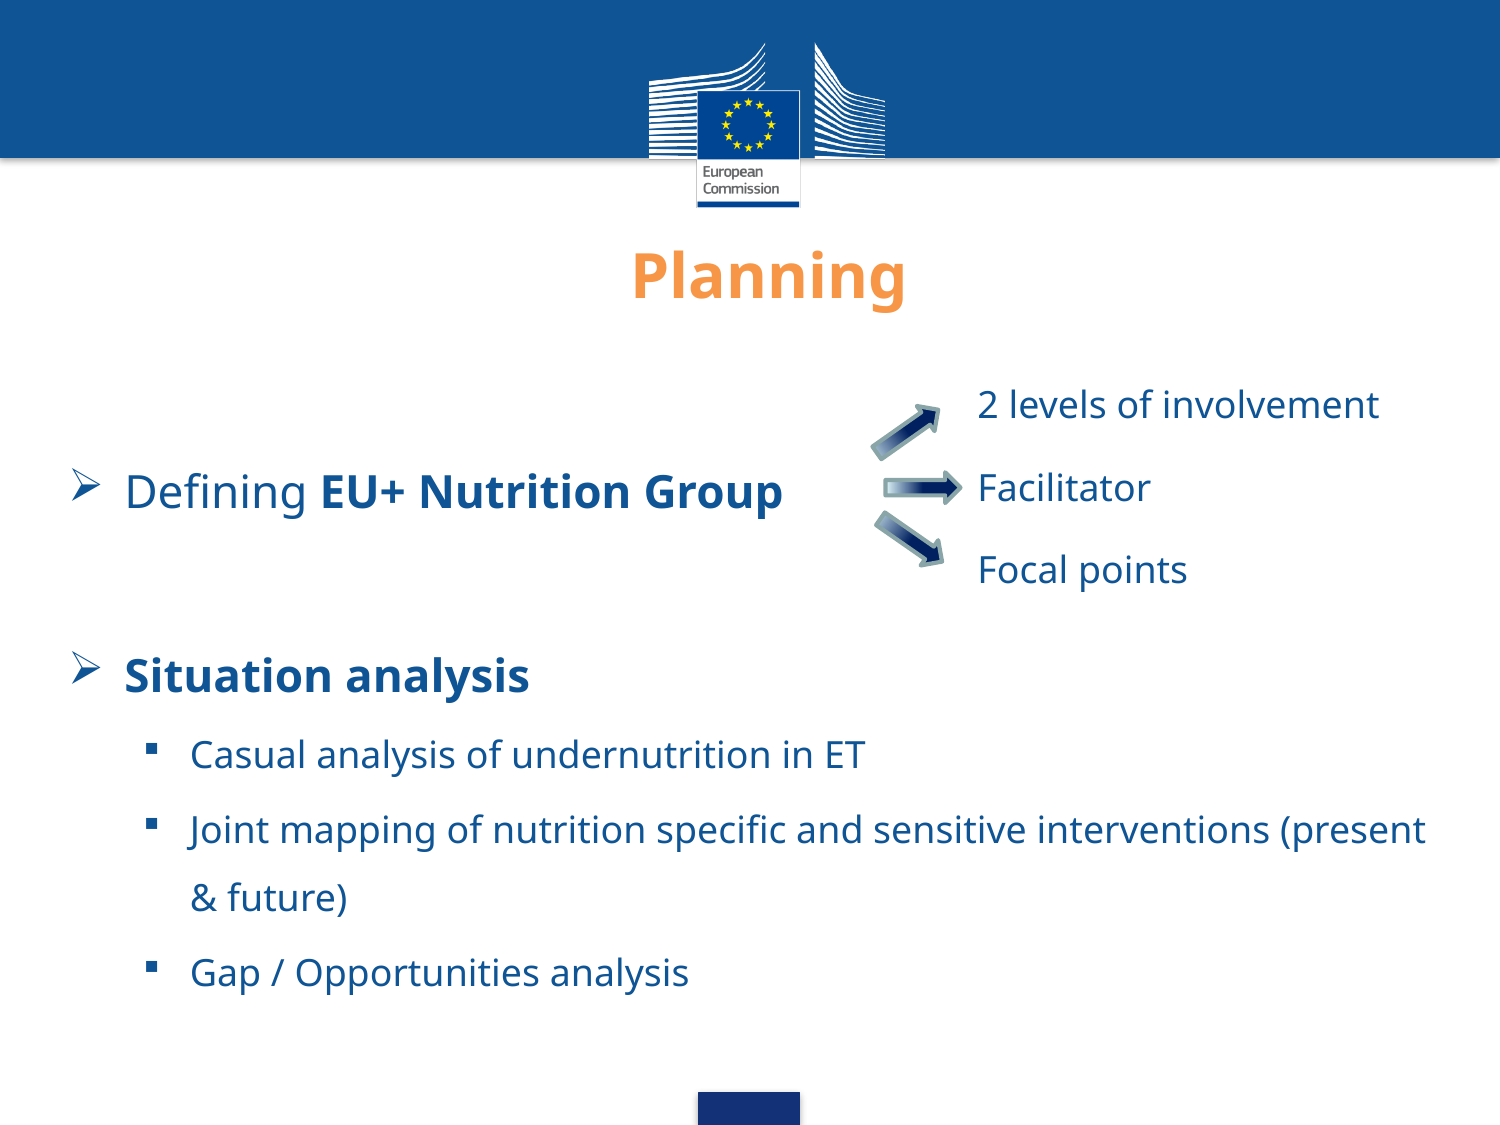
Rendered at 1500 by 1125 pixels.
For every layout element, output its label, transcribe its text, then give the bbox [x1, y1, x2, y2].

text_box Facilitator [962, 456, 1247, 510]
list Defining EU+ Nutrition Group Situation analysis Casual analysis of undernutrition in ET Joint mapping of nutrition specific and sensitive interventions (present & future) Gap / Opportunities analysis [53, 428, 1471, 1047]
text_box [883, 470, 963, 505]
title Planning [64, 196, 1415, 350]
picture [649, 42, 885, 196]
text_box [870, 403, 941, 462]
text_box Focal points [962, 538, 1247, 587]
text_box [874, 510, 945, 568]
text_box 2 levels of involvement [962, 373, 1436, 427]
